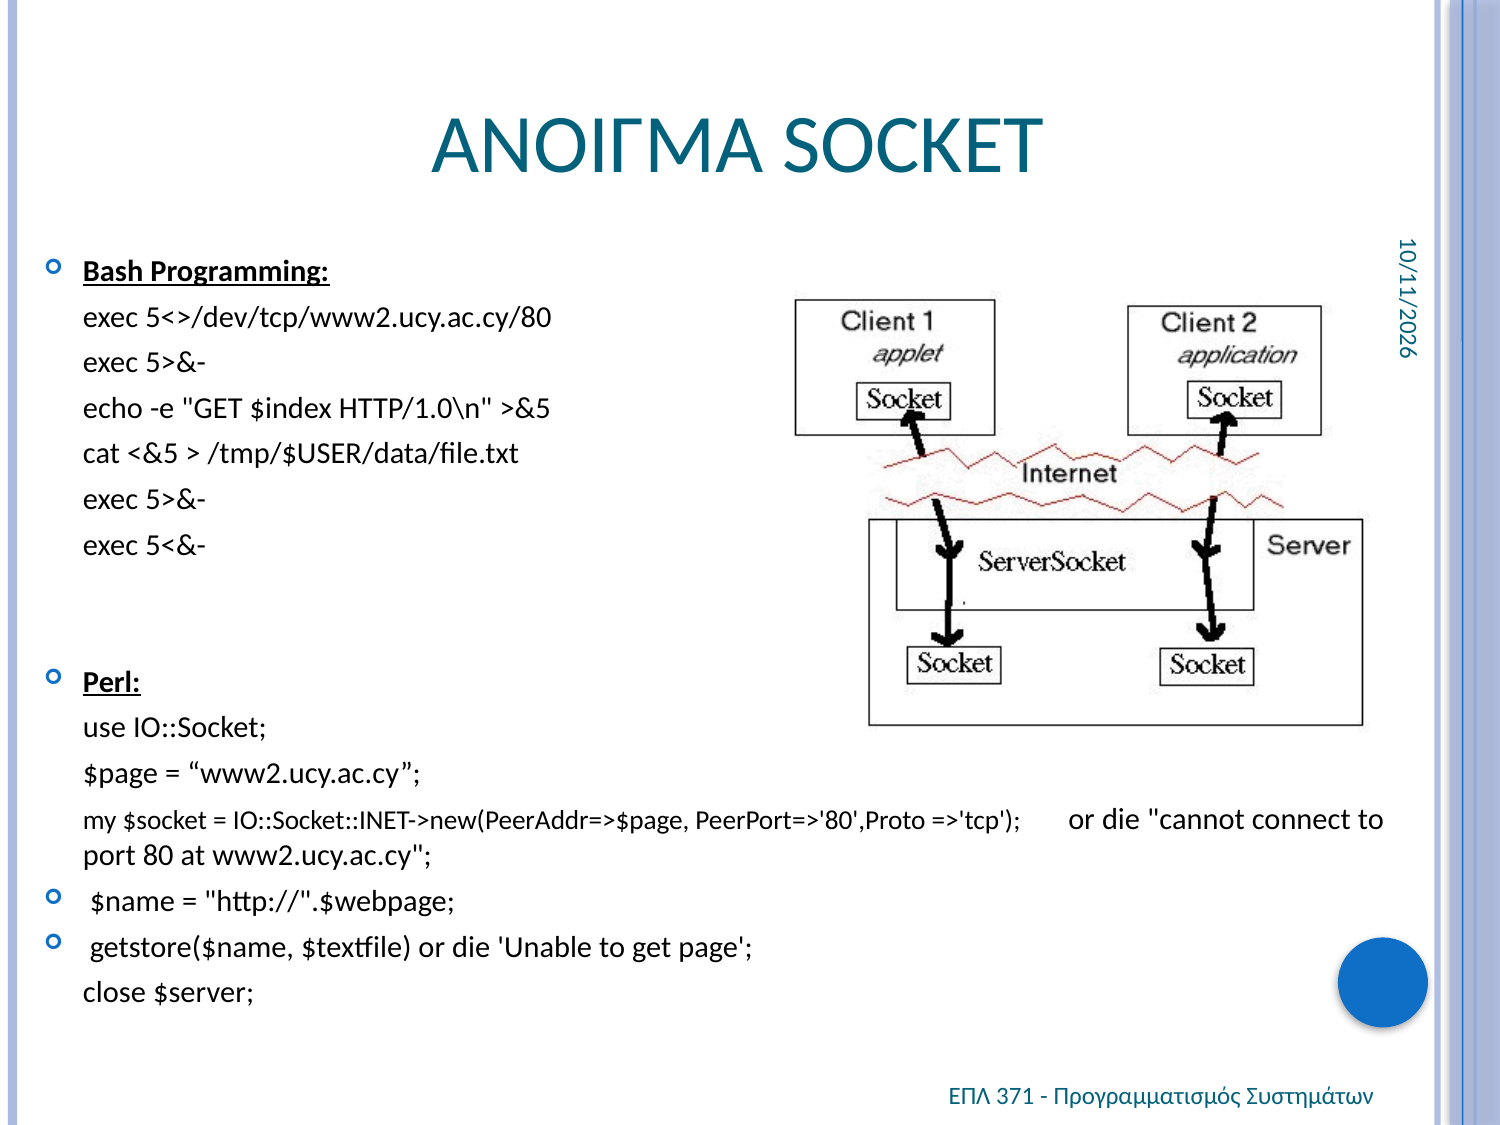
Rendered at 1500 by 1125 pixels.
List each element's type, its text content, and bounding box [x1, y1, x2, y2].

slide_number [1378, 43, 1442, 374]
list Bash Programming: exec 5<>/dev/tcp/www2.ucy.ac.cy/80 exec 5>&- echo -e "GET $index HTTP/1.0\n" >&5 cat <&5 > /tmp/$USER/data/file.txt exec 5>&- exec 5<&- Perl: use IO::Socket; $page = “www2.ucy.ac.cy”; my $socket = IO::Socket::INET->new(PeerAddr=>$page, PeerPort=>'80',Proto =>'tcp'); or die "cannot connect to port 80 at www2.ucy.ac.cy"; $name = "http://".$webpage; getstore($name, $textfile) or die 'Unable to get page'; close $server; [29, 243, 1436, 1024]
picture [768, 278, 1388, 741]
footer ΕΠΛ 371 - Προγραμματισμός Συστημάτων [933, 1064, 1459, 1125]
title Ανοιγμα Socket [41, 30, 1436, 197]
